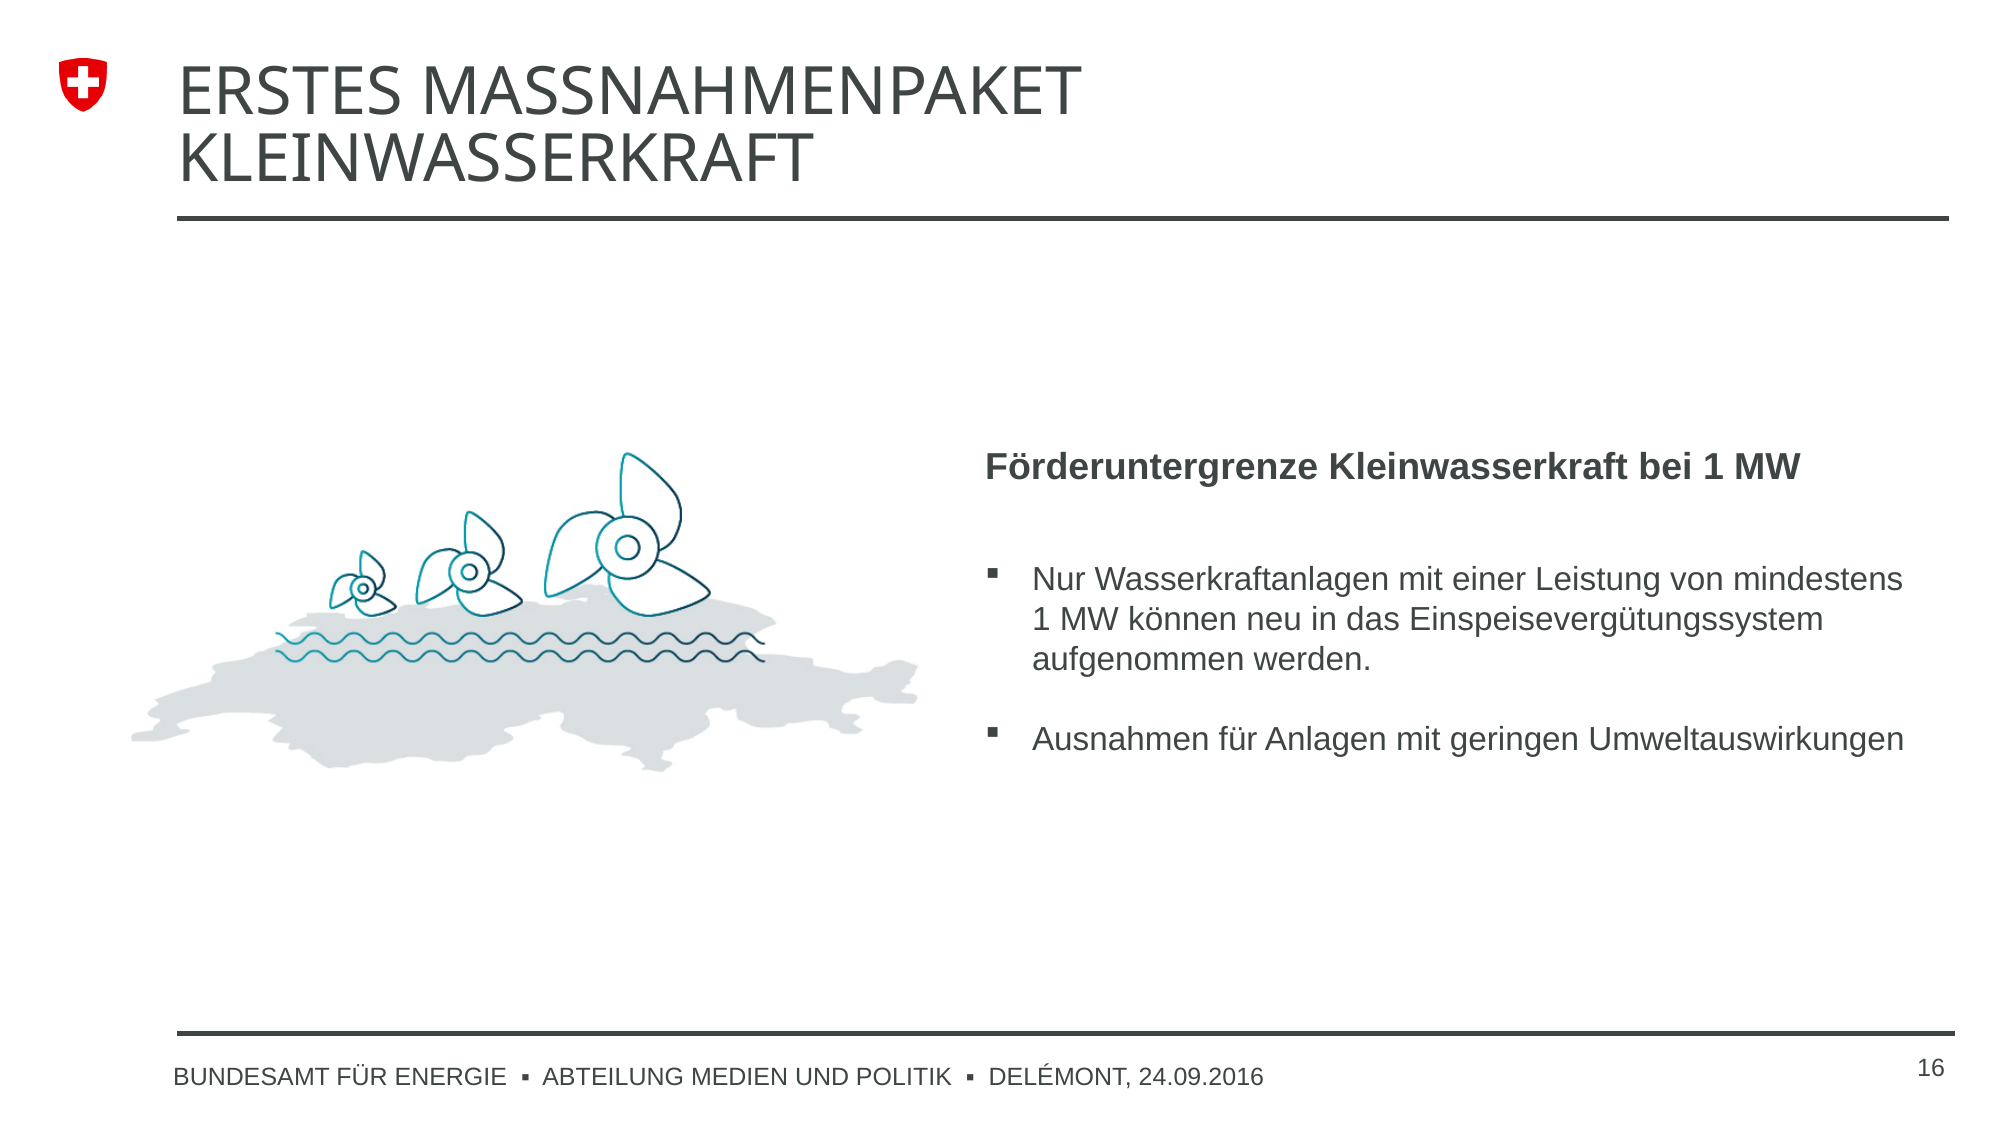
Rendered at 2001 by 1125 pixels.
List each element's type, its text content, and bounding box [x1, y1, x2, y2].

slide_number 16 [1826, 1051, 1945, 1099]
text_box Förderuntergrenze Kleinwasserkraft bei 1 MW Nur Wasserkraftanlagen mit einer Leistung von mindestens 1 MW können neu in das Einspeisevergütungssystem aufgenommen werden. Ausnahmen für Anlagen mit geringen Umweltauswirkungen [970, 434, 1945, 765]
picture [114, 432, 928, 787]
title Erstes Massnahmenpaket kleinwasserkraft [177, 59, 1949, 195]
picture [59, 58, 108, 113]
